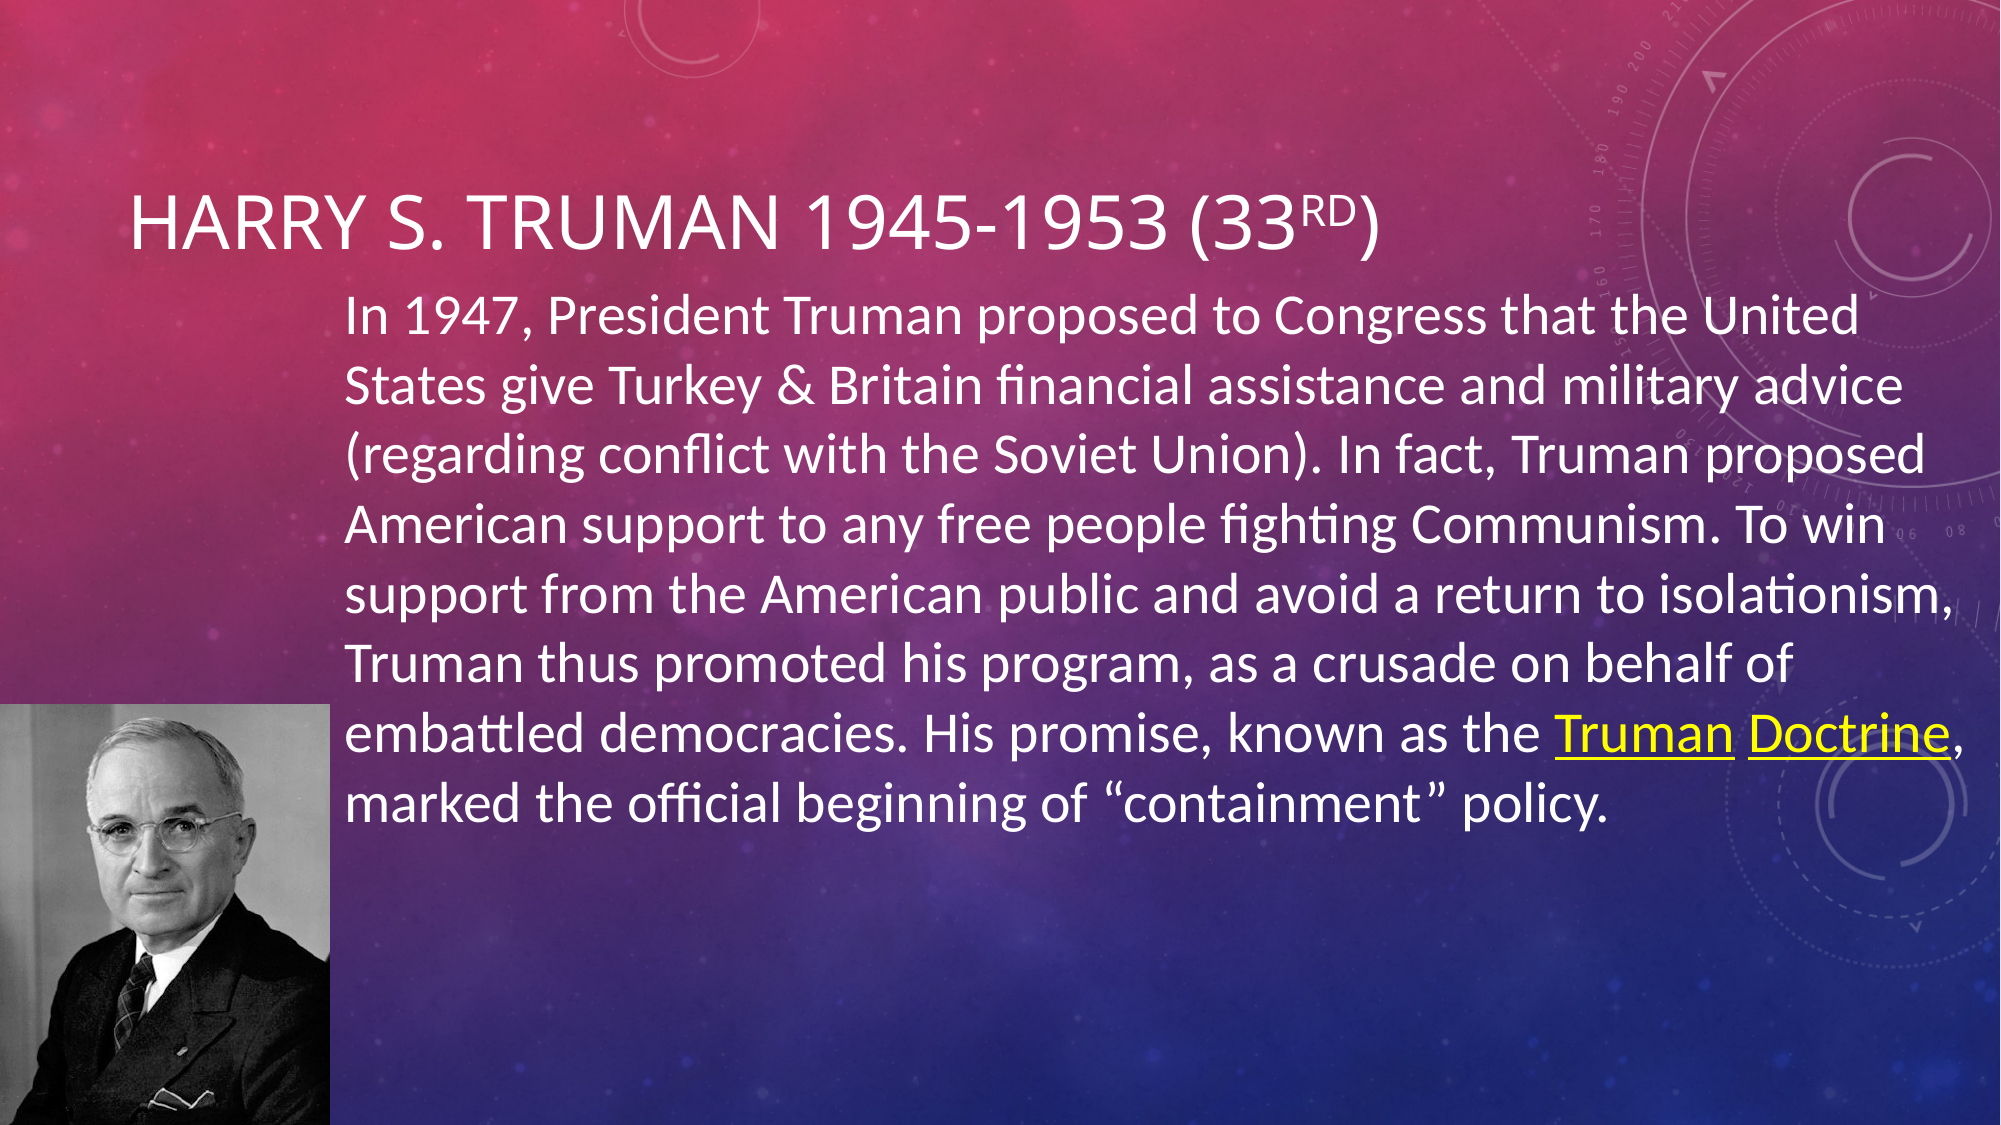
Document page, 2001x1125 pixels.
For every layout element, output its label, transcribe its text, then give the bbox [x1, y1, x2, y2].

title Harry s. Truman 1945-1953 (33rd) [112, 99, 1775, 339]
list In 1947, President Truman proposed to Congress that the United States give Turkey & Britain financial assistance and military advice (regarding conflict with the Soviet Union). In fact, Truman proposed American support to any free people fighting Communism. To win support from the American public and avoid a return to isolationism, Truman thus promoted his program, as a crusade on behalf of embattled democracies. His promise, known as the Truman Doctrine, marked the official beginning of “containment” policy. [329, 255, 1992, 855]
picture [0, 0, 2001, 1125]
